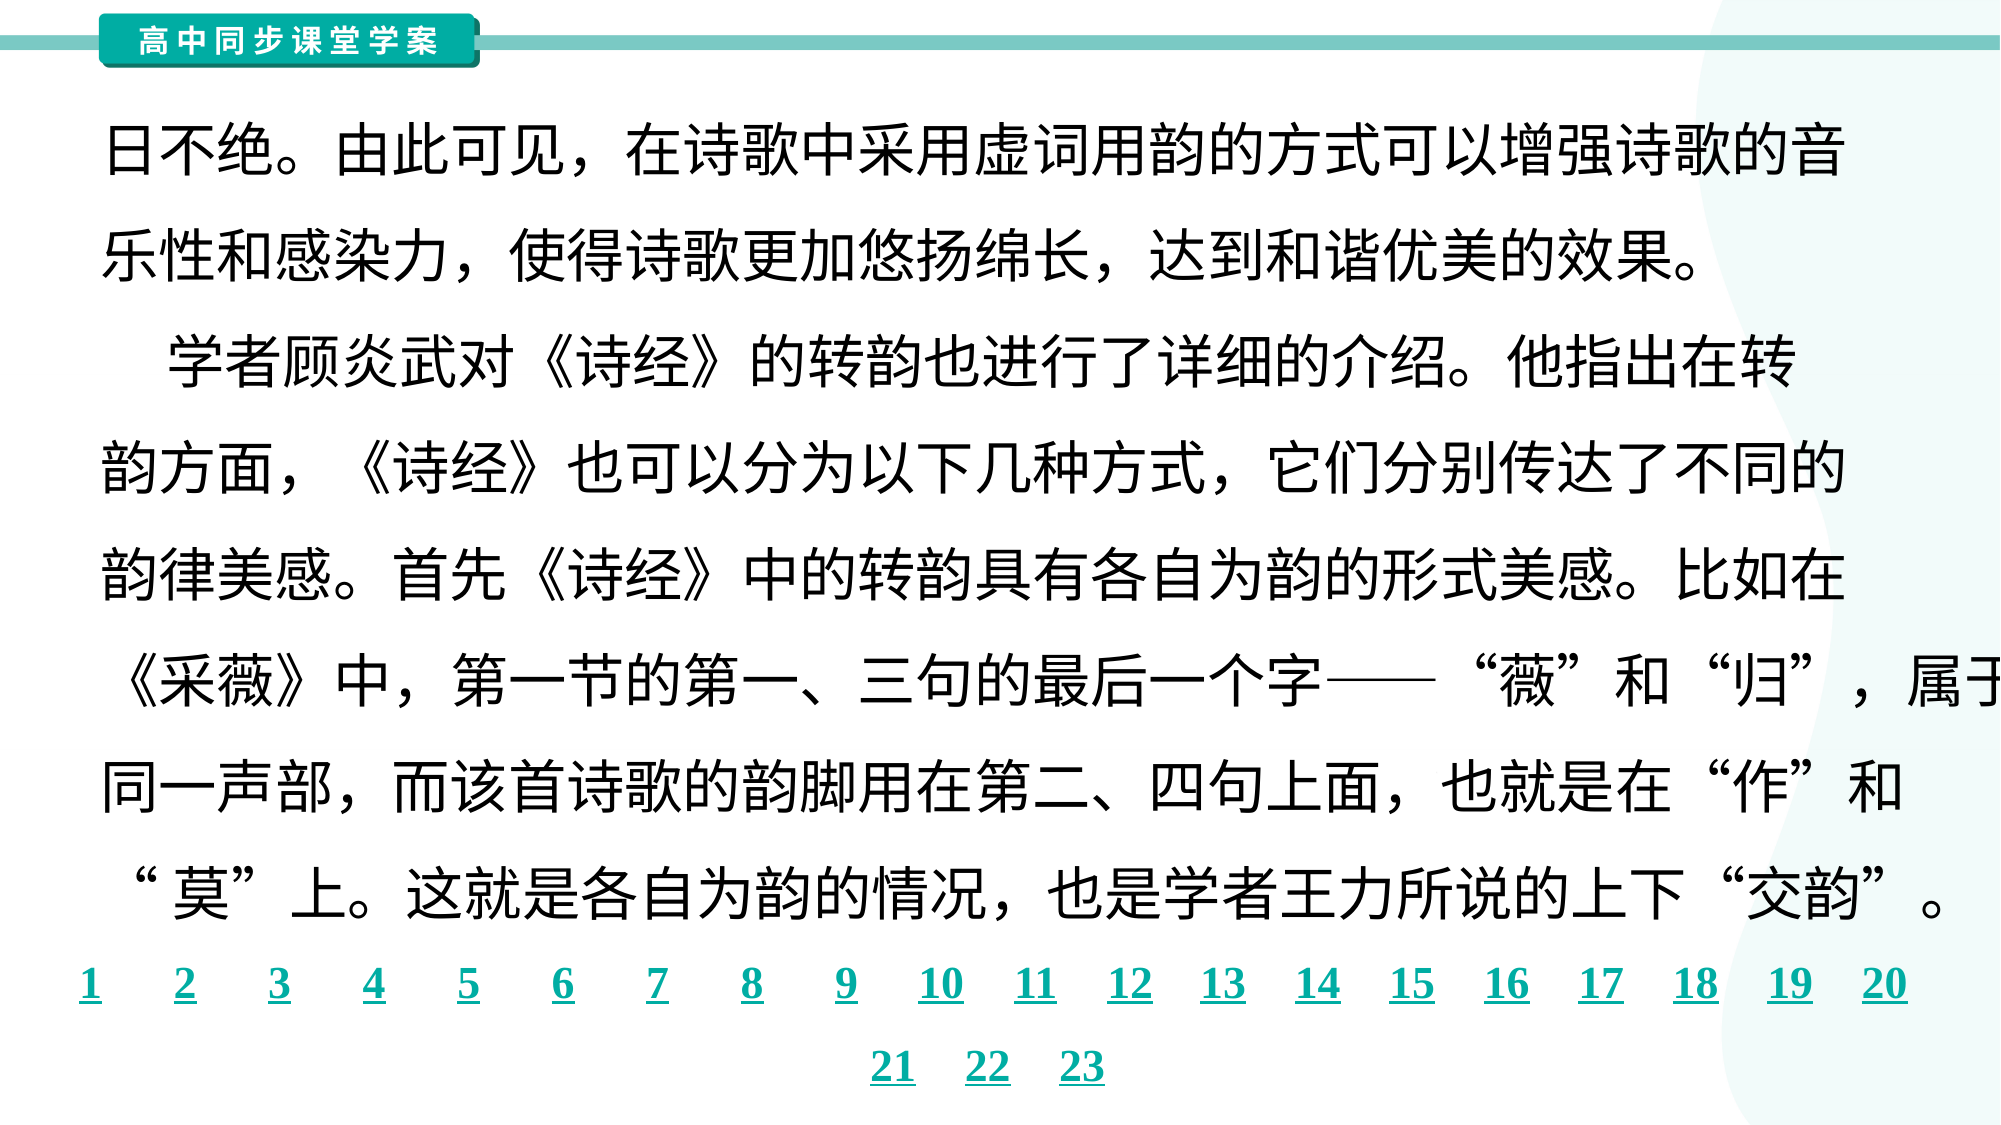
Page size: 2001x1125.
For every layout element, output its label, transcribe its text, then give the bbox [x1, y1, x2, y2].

picture [0, 0, 2000, 1125]
text_box 日不绝。由此可见，在诗歌中采用虚词用韵的方式可以增强诗歌的音 乐性和感染力，使得诗歌更加悠扬绵长，达到和谐优美的效果。 学者顾炎武对《诗经》的转韵也进行了详细的介绍。他指出在转 韵方面，《诗经》也可以分为以下几种方式，它们分别传达了不同的 韵律美感。首先《诗经》中的转韵具有各自为韵的形式美感。比如在 《采薇》中，第一节的第一、三句的最后一个字——“薇”和“归”，属于 同一声部，而该首诗歌的韵脚用在第二、四句上面，也就是在“作”和 “莫”上。这就是各自为韵的情况，也是学者王力所说的上下“交韵”。 [100, 76, 1899, 927]
